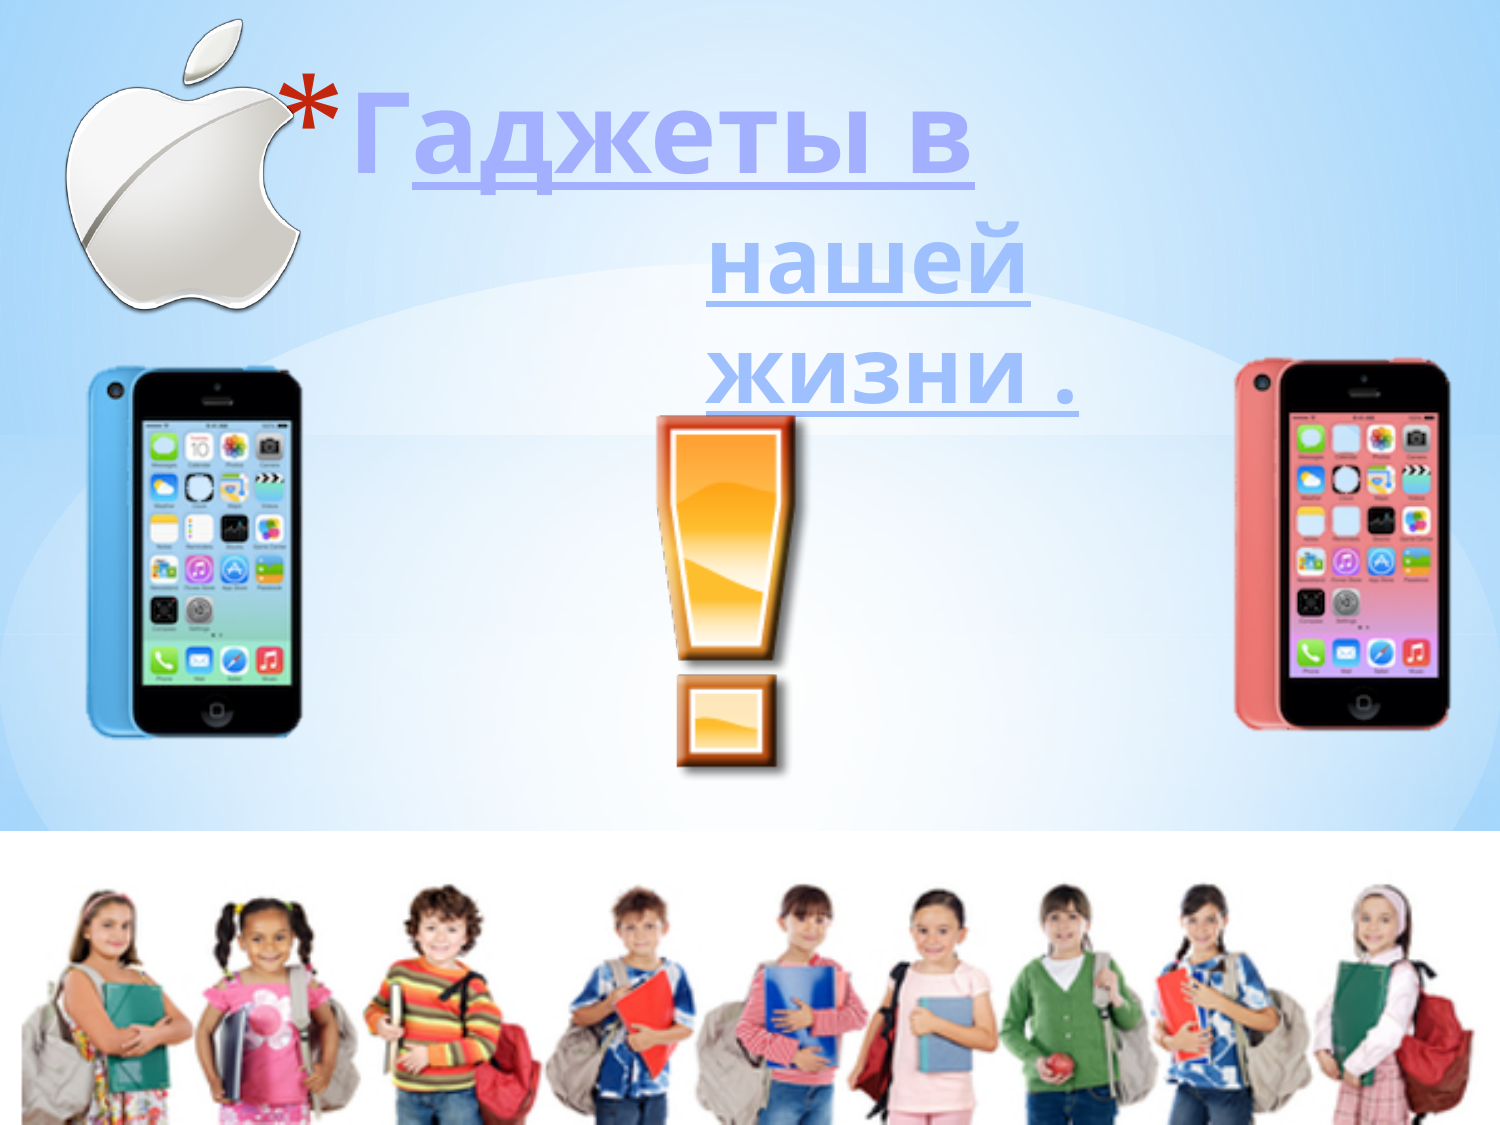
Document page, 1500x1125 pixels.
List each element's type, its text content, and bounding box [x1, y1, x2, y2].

picture [53, 7, 314, 322]
picture [0, 317, 1500, 1125]
text_box нашей жизни . [690, 194, 1323, 430]
title Гаджеты в [319, 53, 1176, 295]
